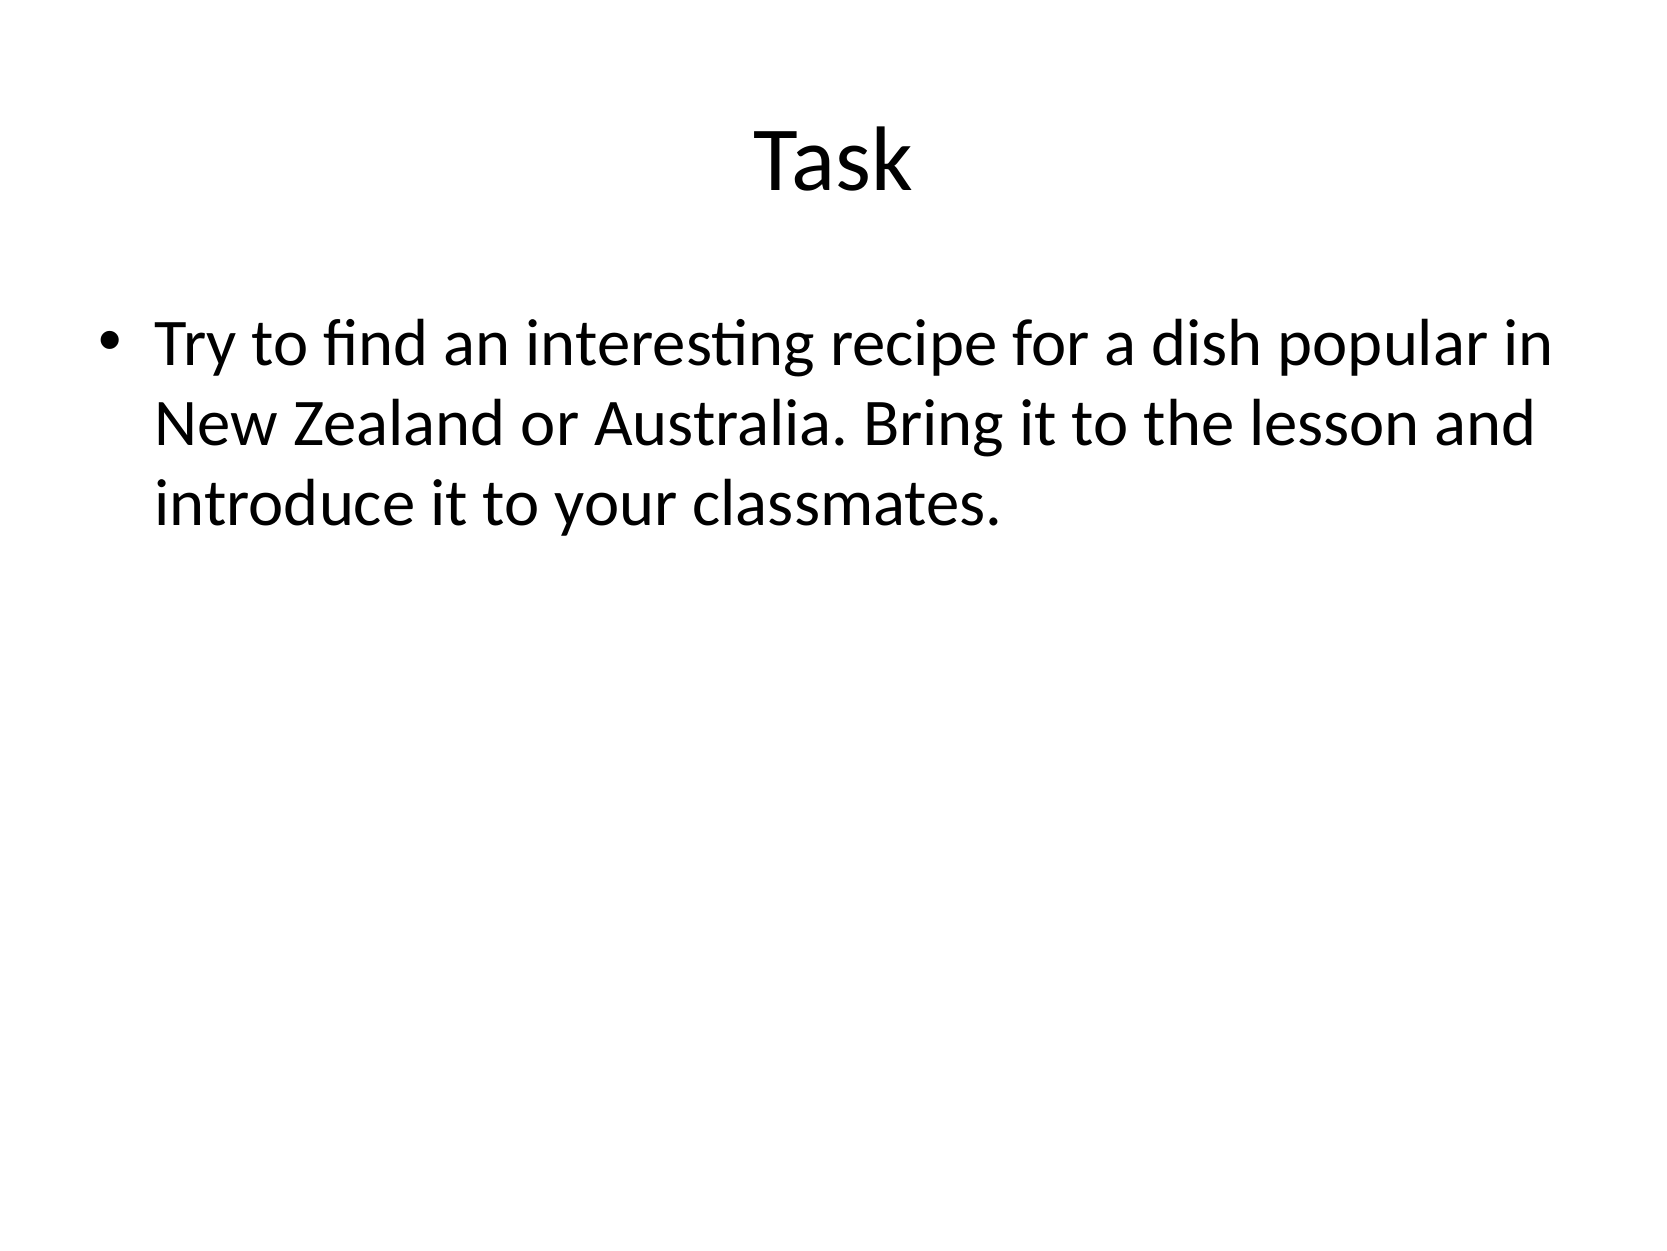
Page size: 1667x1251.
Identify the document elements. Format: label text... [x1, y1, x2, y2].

list Try to find an interesting recipe for a dish popular in New Zealand or Australia. Bring it to the lesson and introduce it to your classmates. [83, 291, 1584, 1117]
title Task [83, 49, 1584, 259]
